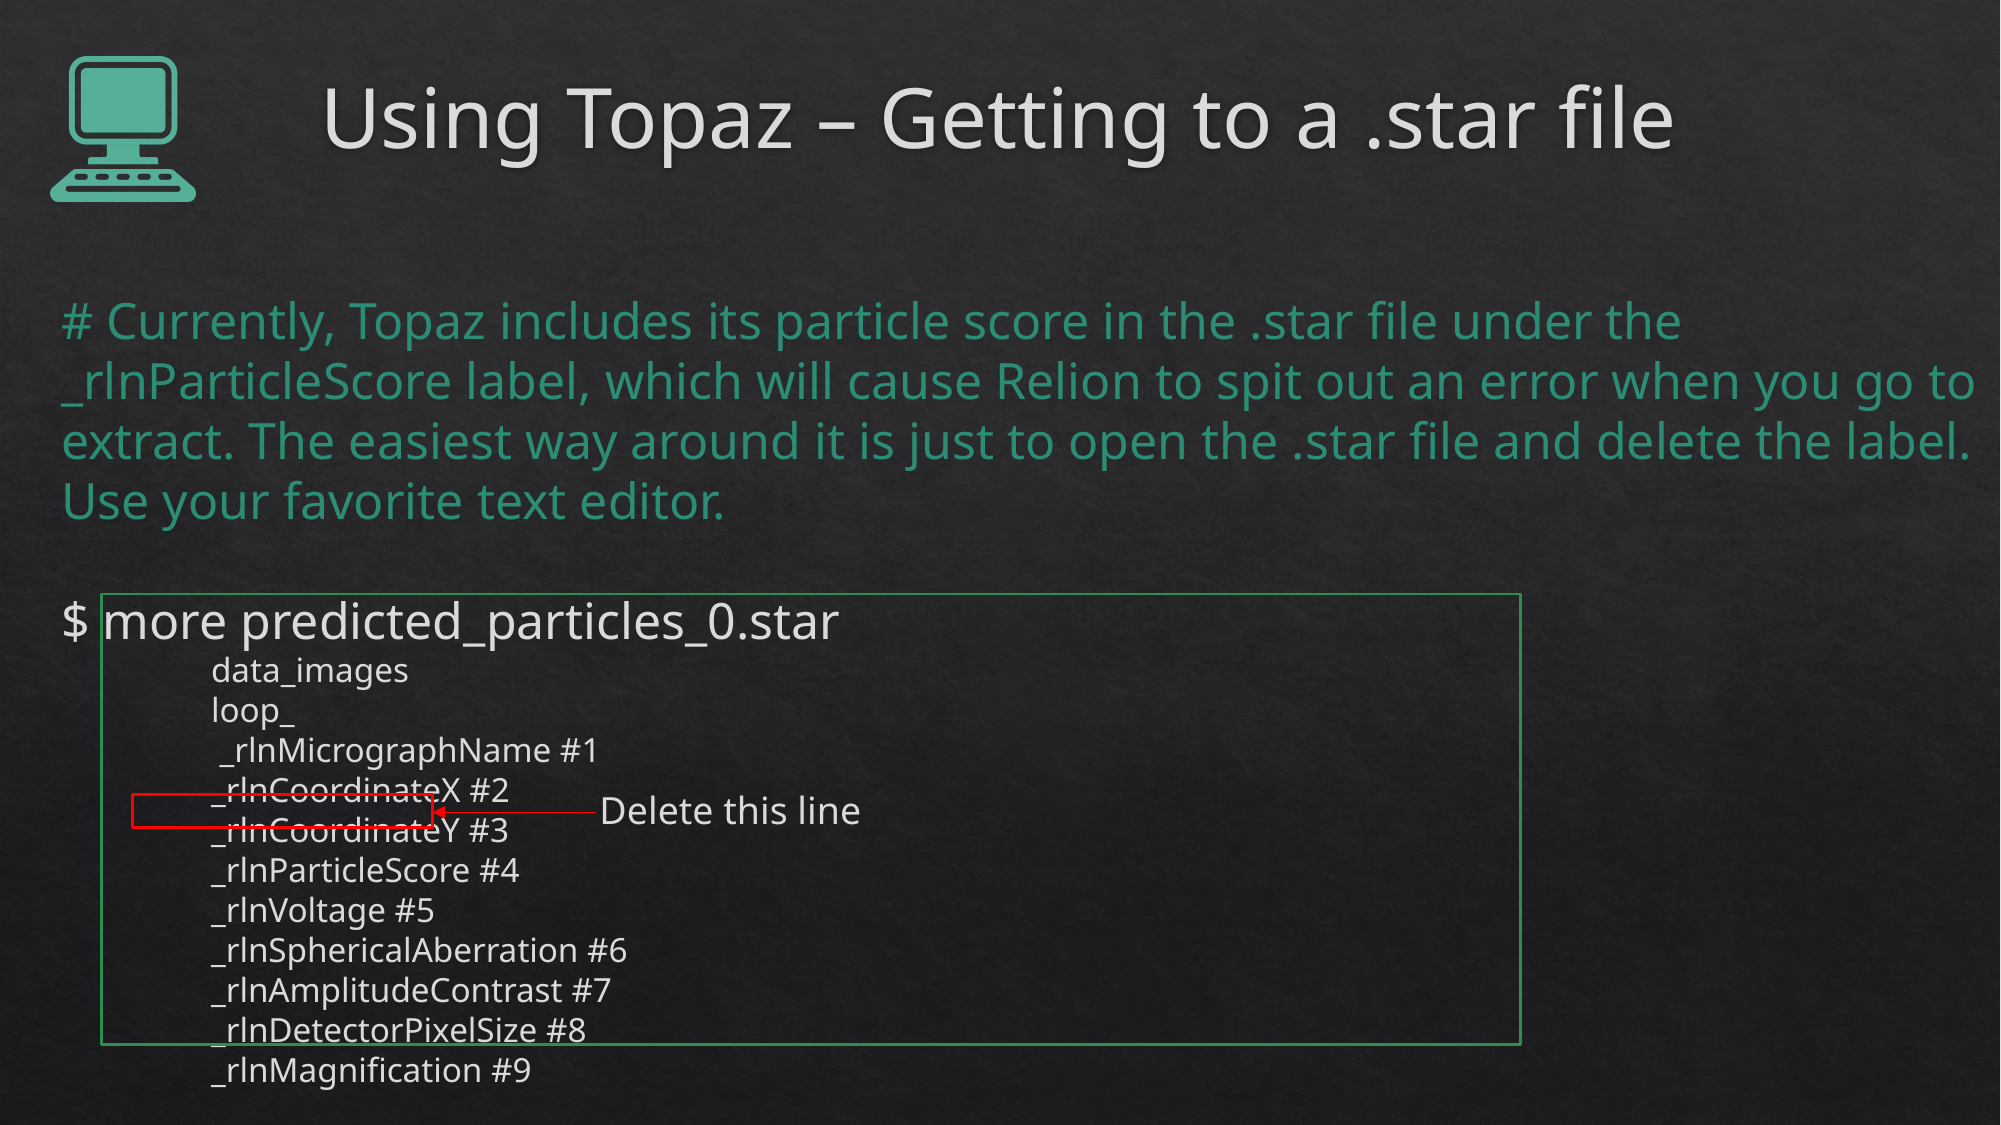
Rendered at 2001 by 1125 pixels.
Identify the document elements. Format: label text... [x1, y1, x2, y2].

text_box [131, 793, 434, 829]
text_box # Currently, Topaz includes its particle score in the .star file under the _rlnParticleScore label, which will cause Relion to spit out an error when you go to extract. The easiest way around it is just to open the .star file and delete the label. Use your favorite text editor. $ more predicted_particles_0.star data_images loop_ _rlnMicrographName #1 _rlnCoordinateX #2 _rlnCoordinateY #3 _rlnParticleScore #4 _rlnVoltage #5 _rlnSphericalAberration #6 _rlnAmplitudeContrast #7 _rlnDetectorPixelSize #8 _rlnMagnification #9 [46, 282, 2000, 1097]
title Using Topaz – Getting to a .star file [149, 35, 1849, 195]
text_box [100, 593, 1522, 1046]
text_box Delete this line [584, 779, 877, 840]
picture [49, 56, 196, 202]
